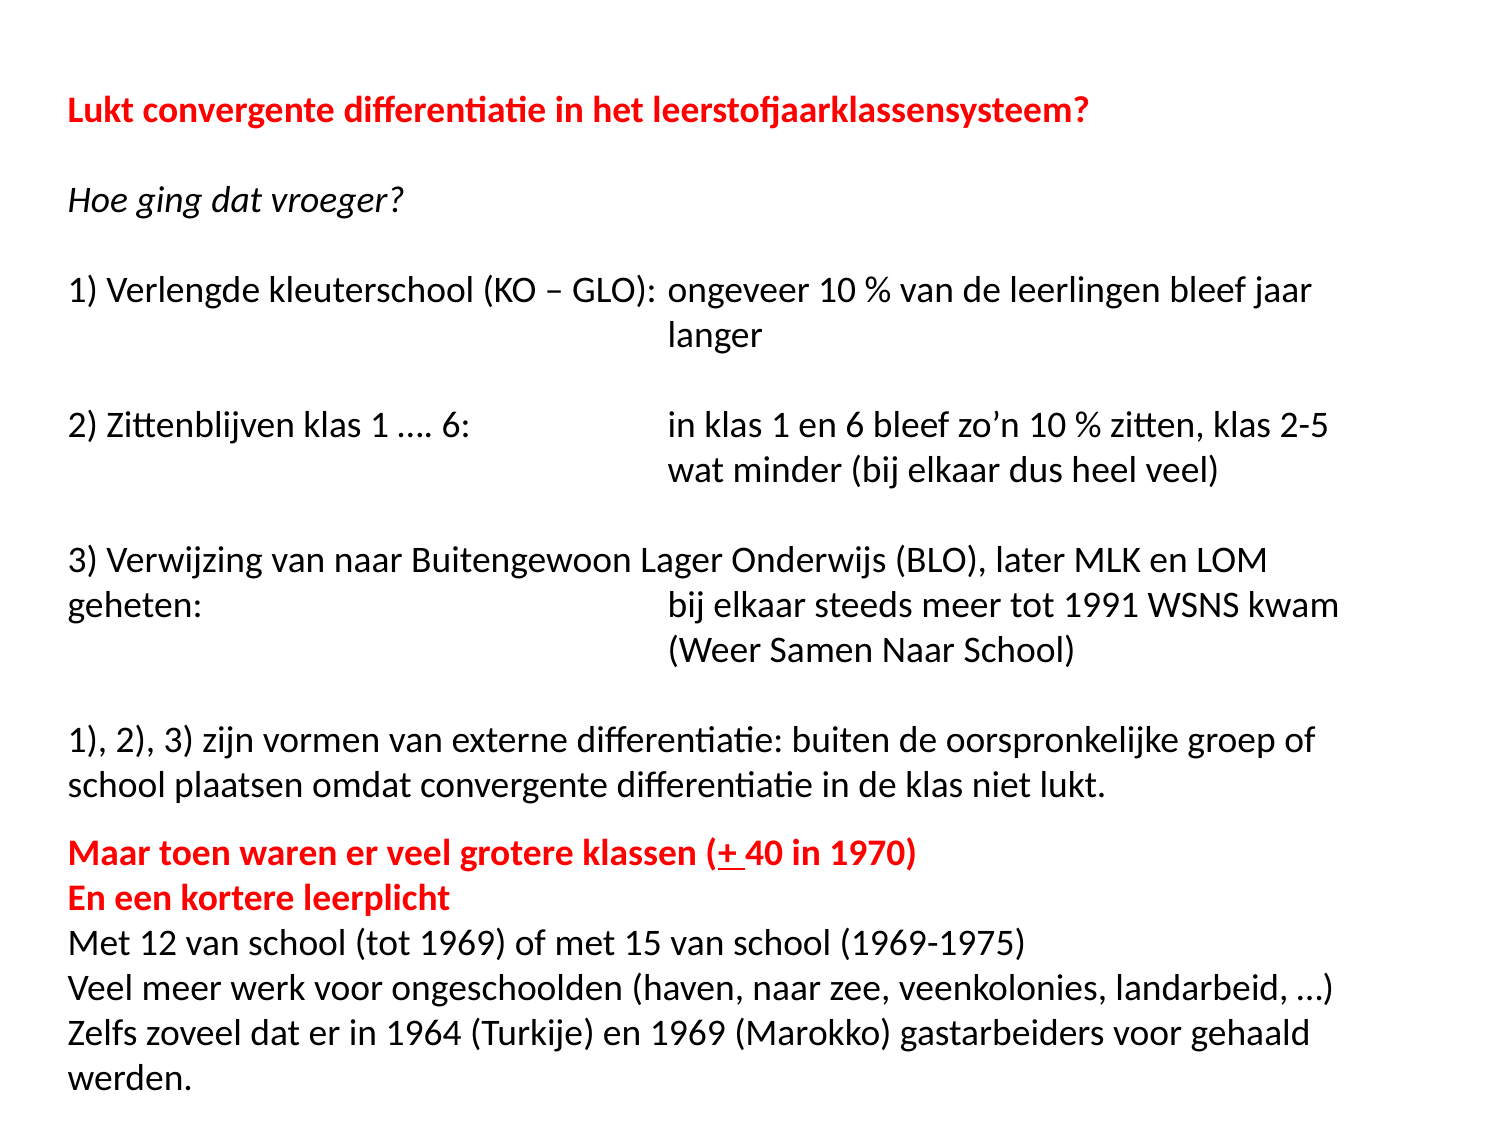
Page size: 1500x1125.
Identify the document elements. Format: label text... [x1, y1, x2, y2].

text_box Lukt convergente differentiatie in het leerstofjaarklassensysteem? Hoe ging dat vroeger? 1) Verlengde kleuterschool (KO – GLO): ongeveer 10 % van de leerlingen bleef jaar langer 2) Zittenblijven klas 1 …. 6: in klas 1 en 6 bleef zo’n 10 % zitten, klas 2-5 wat minder (bij elkaar dus heel veel) 3) Verwijzing van naar Buitengewoon Lager Onderwijs (BLO), later MLK en LOM geheten: bij elkaar steeds meer tot 1991 WSNS kwam (Weer Samen Naar School) 1), 2), 3) zijn vormen van externe differentiatie: buiten de oorspronkelijke groep of school plaatsen omdat convergente differentiatie in de klas niet lukt. [53, 78, 1365, 813]
text_box Maar toen waren er veel grotere klassen (+ 40 in 1970) En een kortere leerplicht Met 12 van school (tot 1969) of met 15 van school (1969-1975) Veel meer werk voor ongeschoolden (haven, naar zee, veenkolonies, landarbeid, …) Zelfs zoveel dat er in 1964 (Turkije) en 1969 (Marokko) gastarbeiders voor gehaald werden. [53, 820, 1365, 1106]
